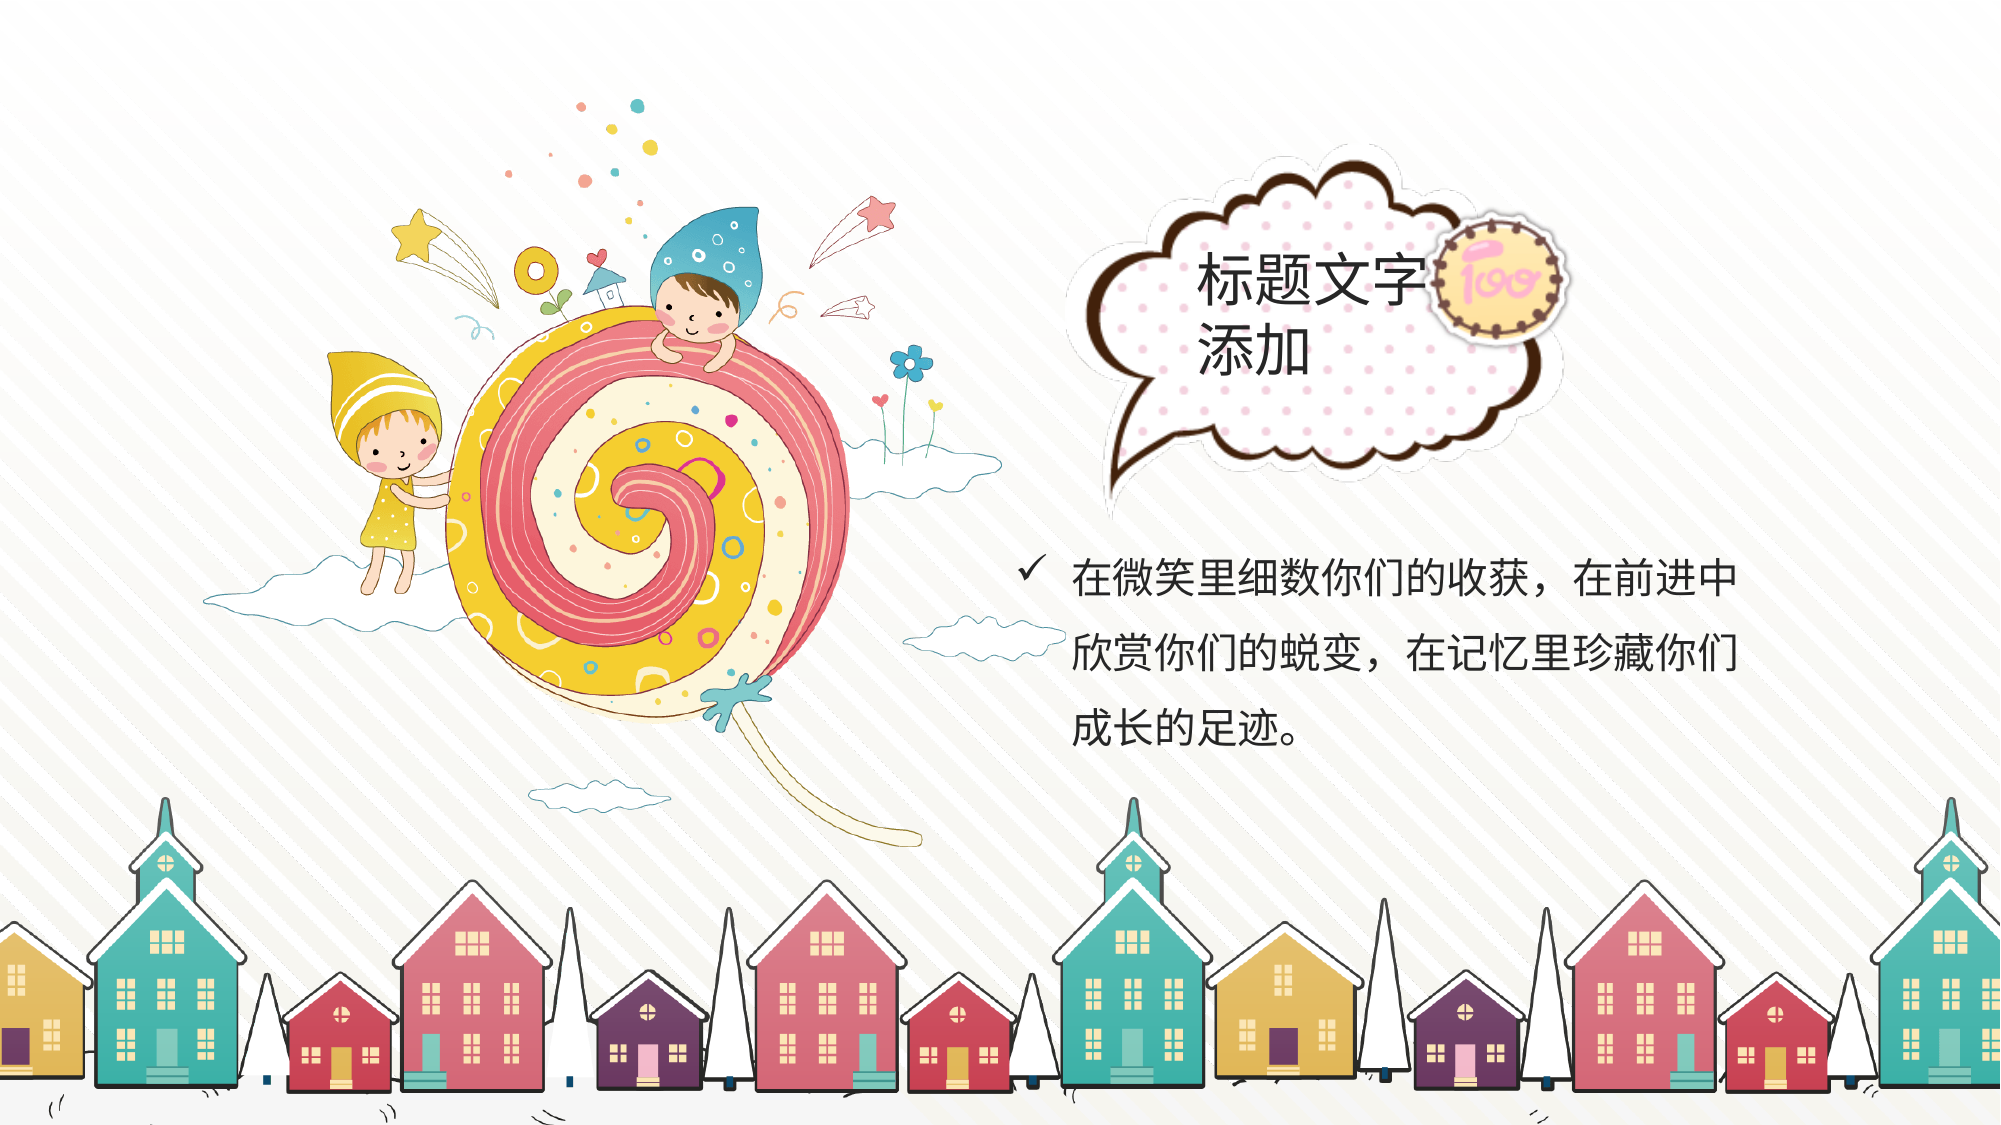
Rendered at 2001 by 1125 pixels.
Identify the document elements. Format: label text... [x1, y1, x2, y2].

text_box 标题文字添加 [0, 907, 2000, 965]
text_box 在微笑里细数你们的收获，在前进中欣赏你们的蜕变，在记忆里珍藏你们成长的足迹。 [1066, 519, 1755, 759]
picture [202, 99, 1577, 847]
picture [0, 1035, 2000, 1125]
